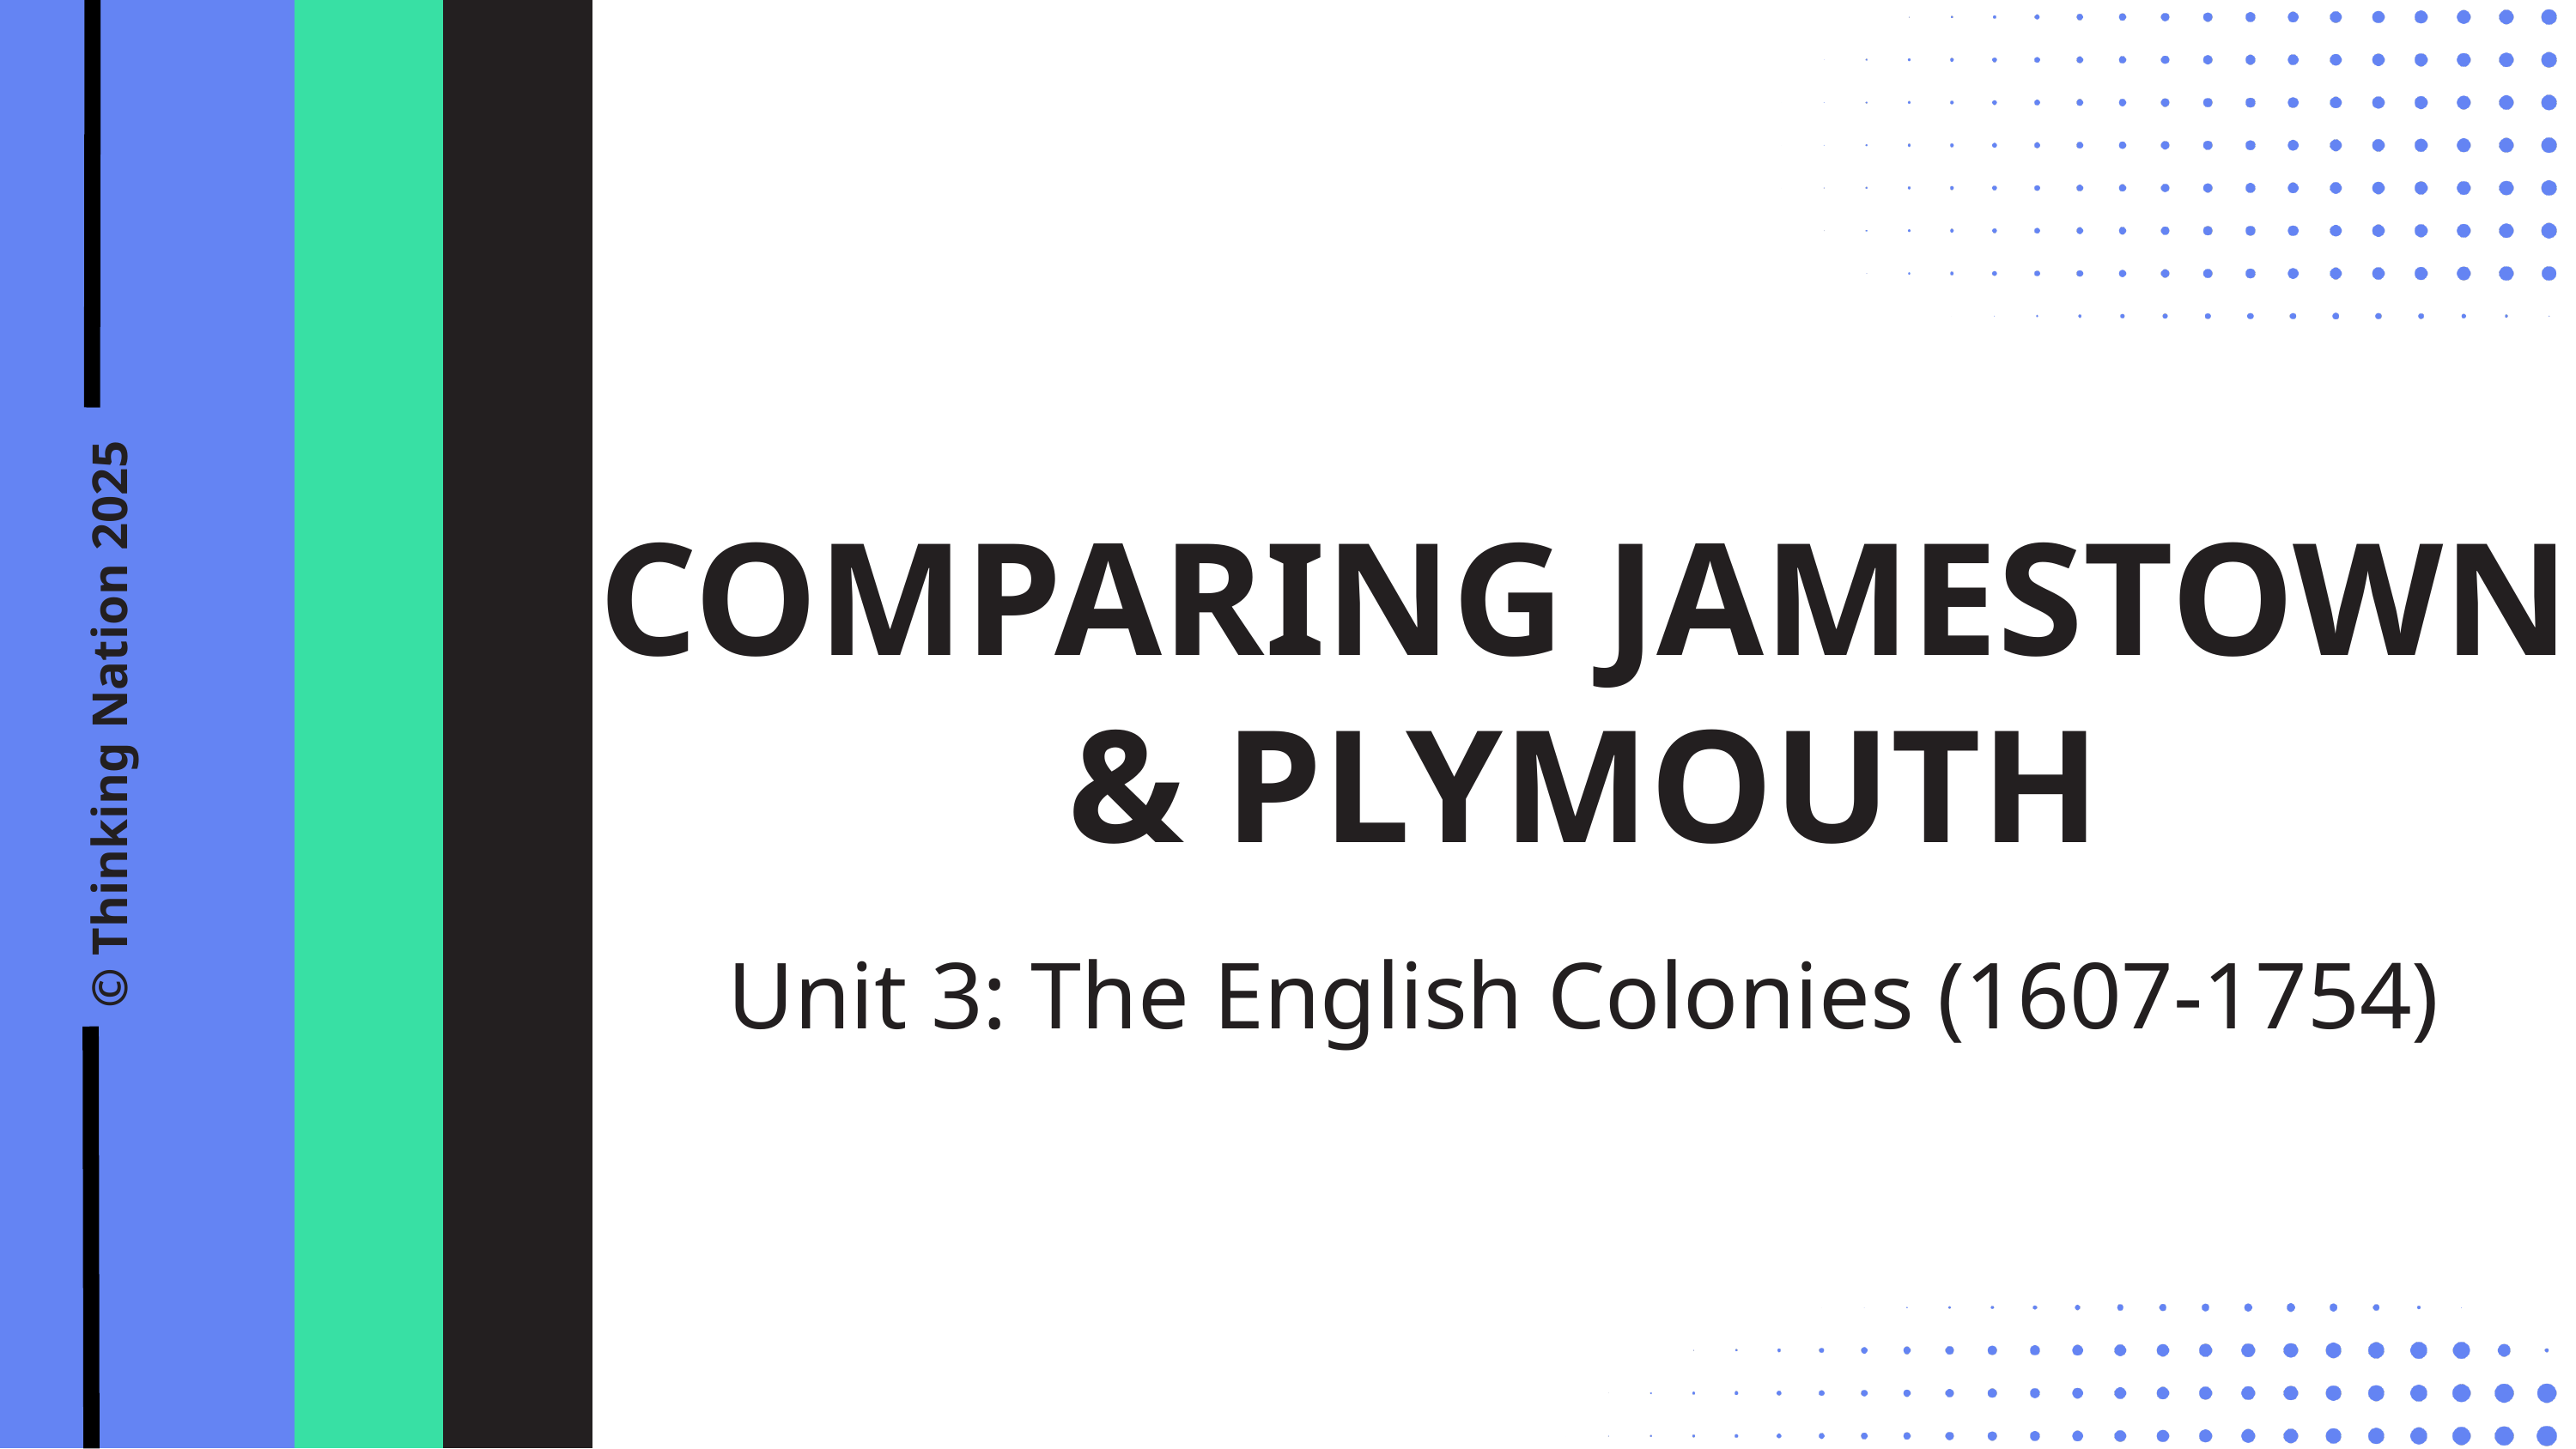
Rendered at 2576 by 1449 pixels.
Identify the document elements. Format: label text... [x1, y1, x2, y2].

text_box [0, 0, 593, 1449]
text_box Unit 3: The English Colonies (1607-1754) [617, 894, 2551, 1047]
text_box COMPARING JAMESTOWN & PLYMOUTH [599, 500, 2576, 874]
text_box [1565, 1303, 2576, 1449]
text_box [1781, 0, 2576, 319]
